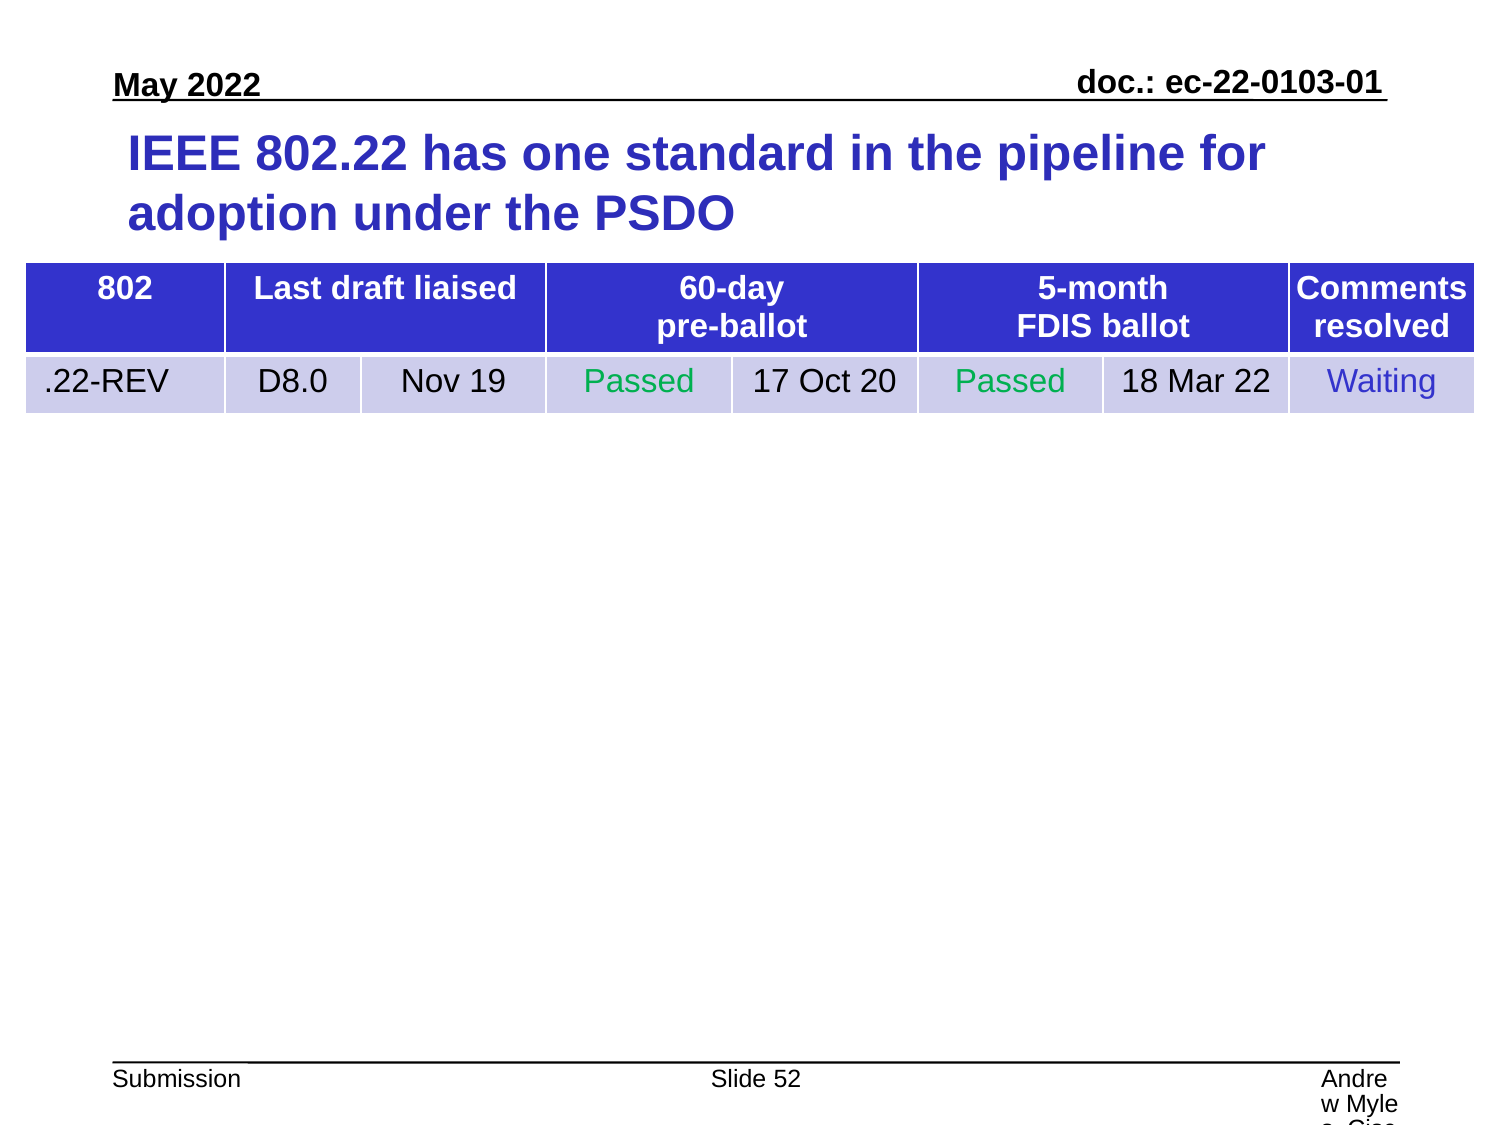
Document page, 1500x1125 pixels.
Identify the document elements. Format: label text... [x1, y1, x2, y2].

table_cell Passed [919, 357, 1102, 413]
table_header 802 [26, 263, 224, 352]
footer Andrew Myles, Cisco [1320, 1061, 1402, 1093]
table_header Last draft liaised [226, 263, 545, 352]
table_cell Nov 19 [362, 357, 545, 413]
slide_number Slide 52 [709, 1061, 803, 1093]
title IEEE 802.22 has one standard in the pipeline for adoption under the PSDO [112, 112, 1388, 262]
table_header 60-day pre-ballot [547, 263, 917, 352]
table_cell D8.0 [226, 357, 360, 413]
table_cell .22-REV [26, 357, 224, 413]
table_header 5-month FDIS ballot [919, 263, 1288, 352]
table_cell 18 Mar 22 [1104, 357, 1288, 413]
table_header Comments resolved [1290, 263, 1474, 352]
table_cell Waiting [1290, 357, 1474, 413]
table_cell 17 Oct 20 [733, 357, 917, 413]
table_cell Passed [547, 357, 731, 413]
